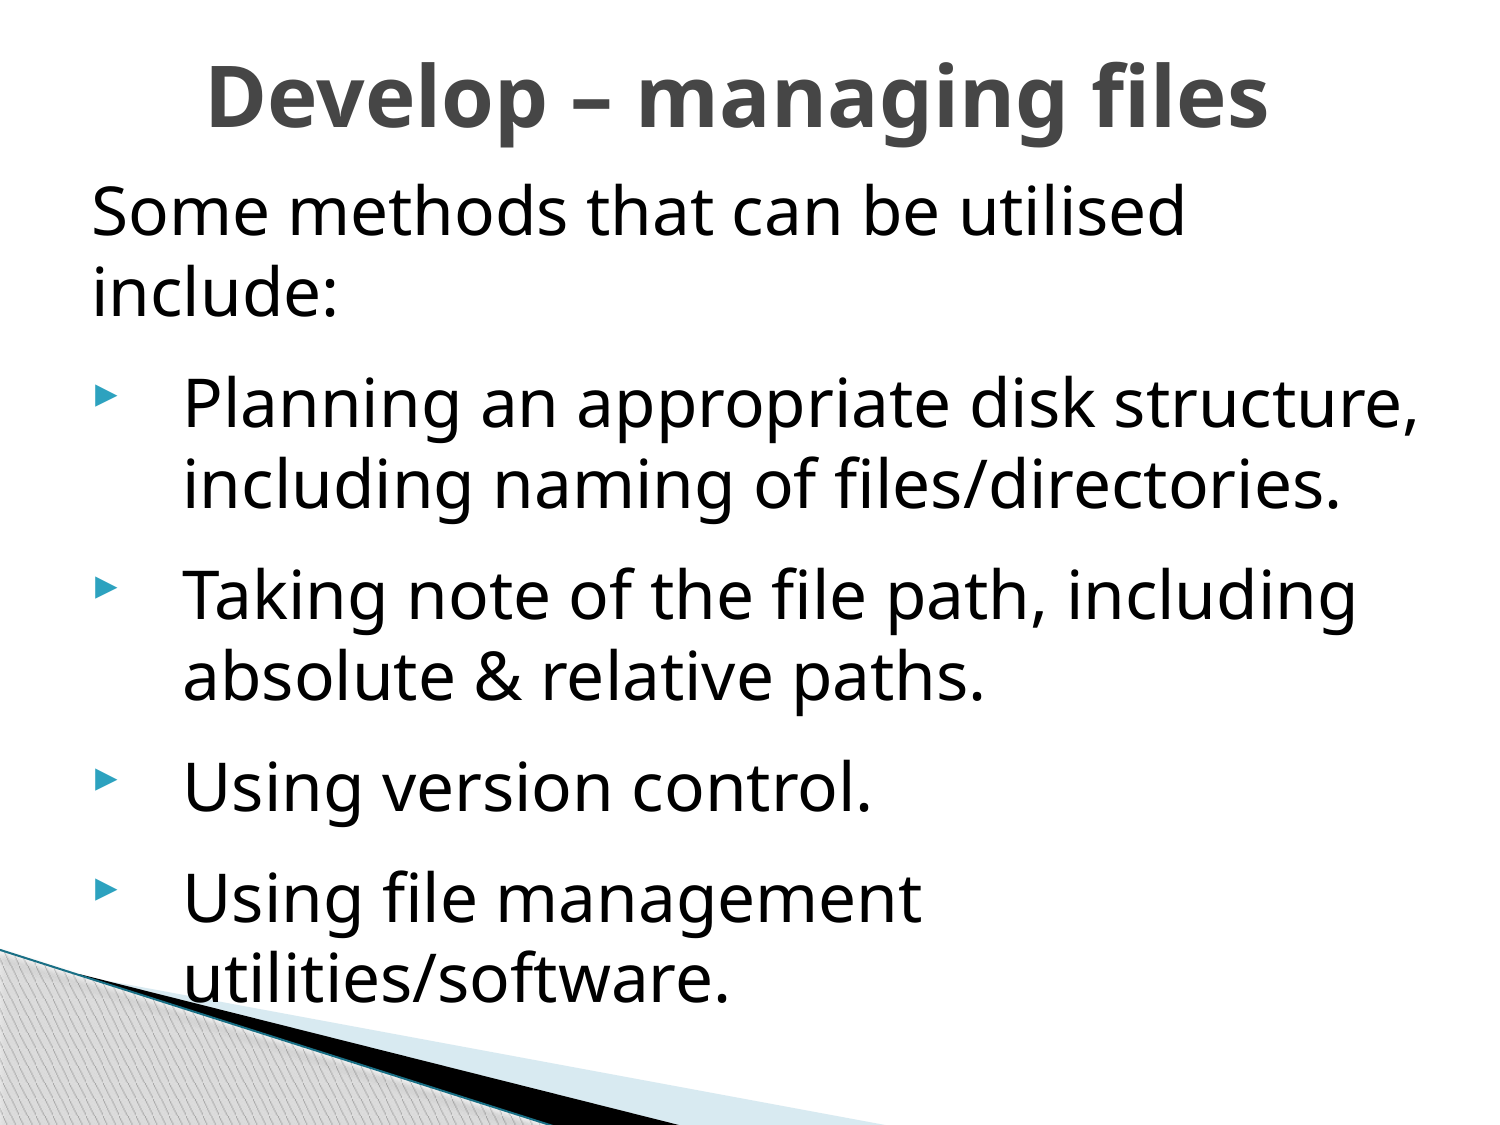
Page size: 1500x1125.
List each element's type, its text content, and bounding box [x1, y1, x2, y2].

title Develop – managing files [100, 0, 1376, 188]
list Some methods that can be utilised include: Planning an appropriate disk structure, including naming of files/directories. Taking note of the file path, including absolute & relative paths. Using version control. Using file management utilities/software. [76, 160, 1447, 1106]
